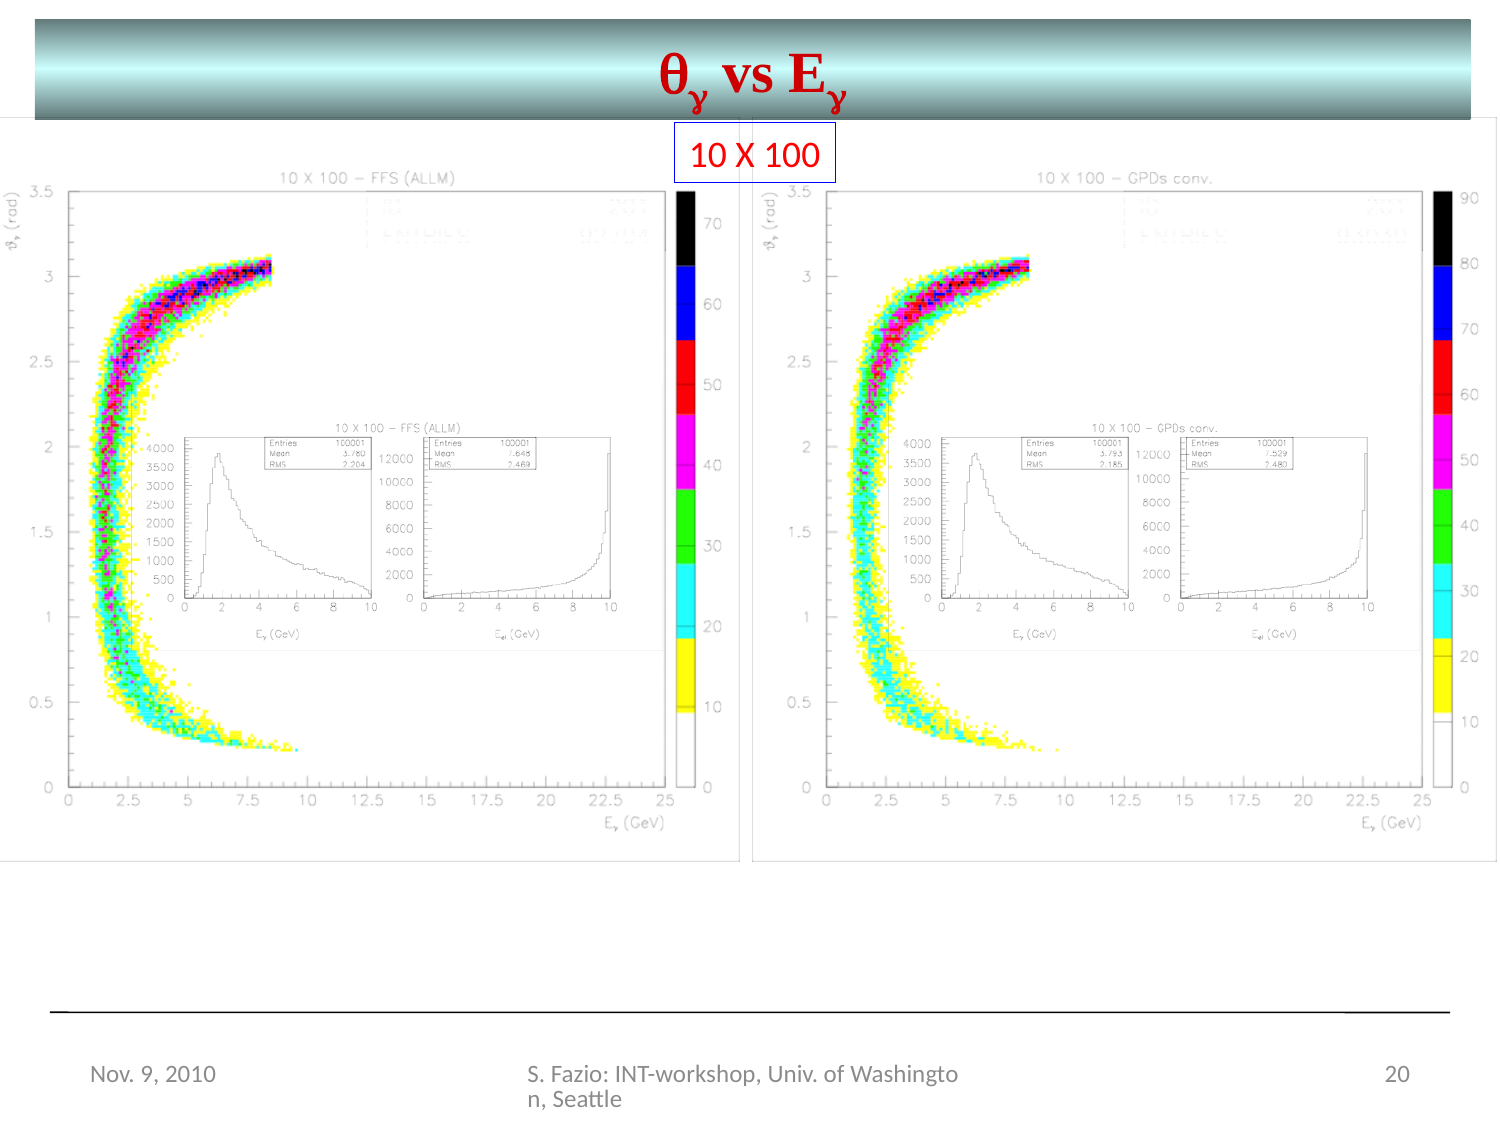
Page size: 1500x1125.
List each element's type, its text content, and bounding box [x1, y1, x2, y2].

slide_number 20 [1074, 1042, 1425, 1103]
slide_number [75, 1042, 425, 1103]
text_box qg vs Eg [34, 19, 1471, 120]
picture [751, 116, 1497, 862]
picture [0, 116, 740, 862]
footer S. Fazio: INT-workshop, Univ. of Washington, Seattle [512, 1042, 988, 1103]
